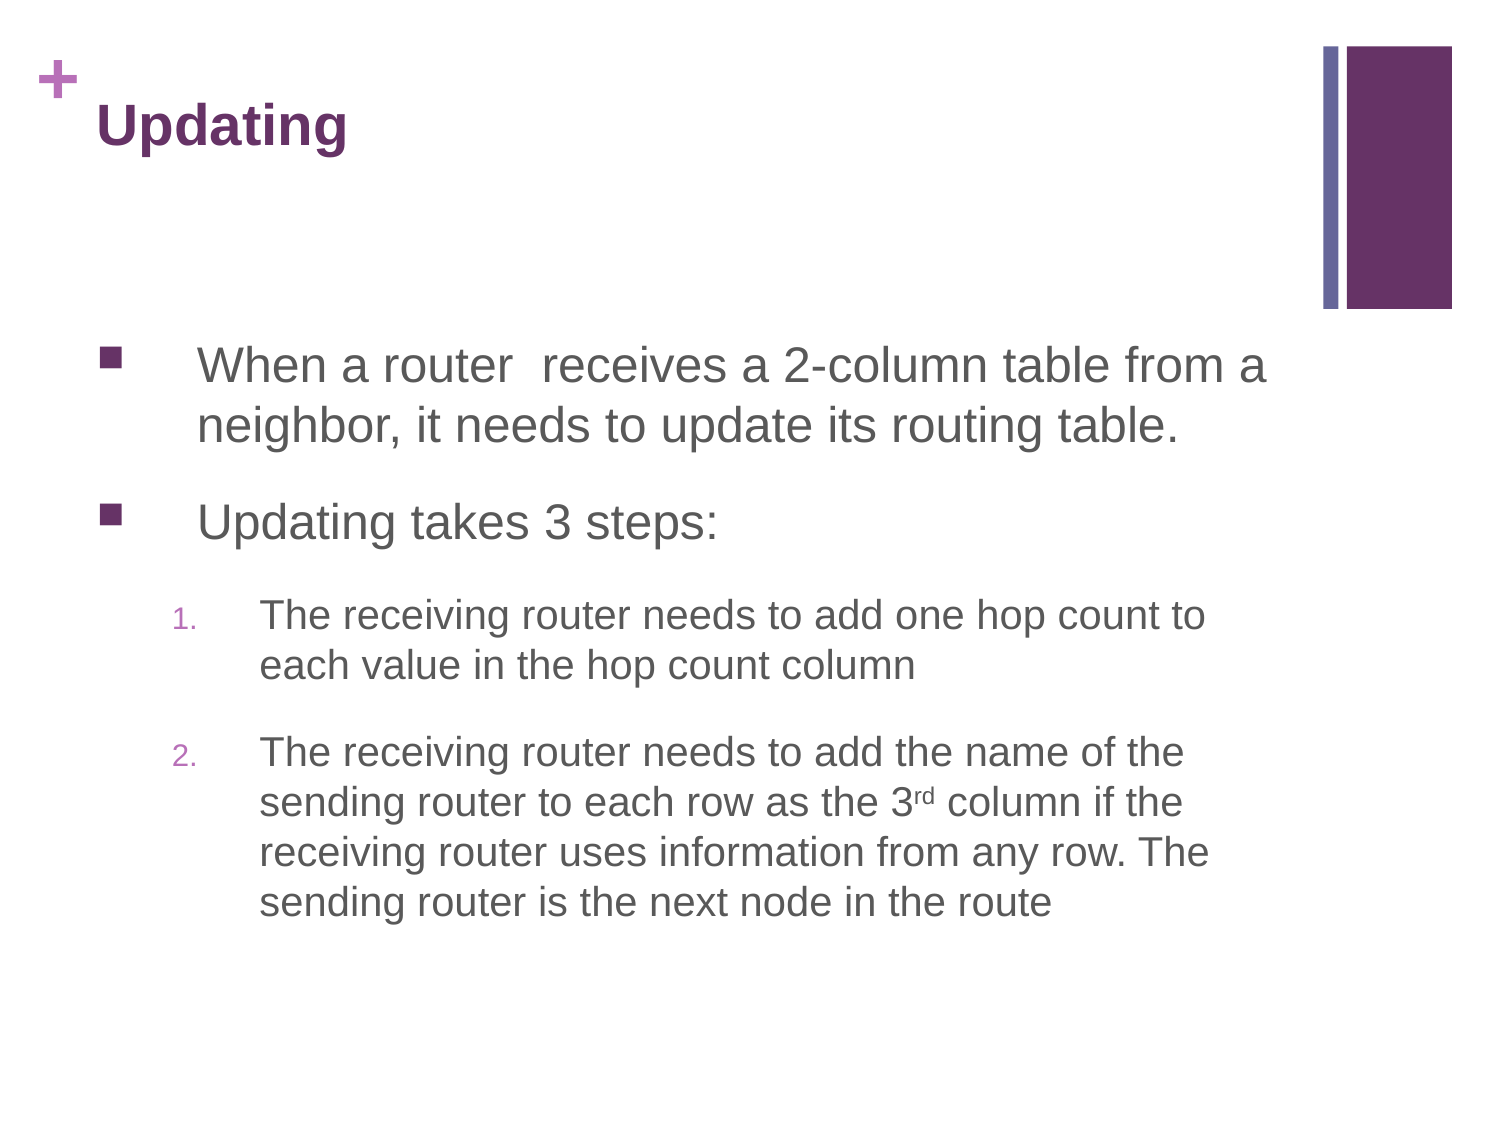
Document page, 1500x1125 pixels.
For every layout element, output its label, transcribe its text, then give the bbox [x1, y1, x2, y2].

title Updating [81, 79, 1322, 263]
list When a router receives a 2-column table from a neighbor, it needs to update its routing table. Updating takes 3 steps: The receiving router needs to add one hop count to each value in the hop count column The receiving router needs to add the name of the sending router to each row as the 3rd column if the receiving router uses information from any row. The sending router is the next node in the route [81, 324, 1322, 1005]
